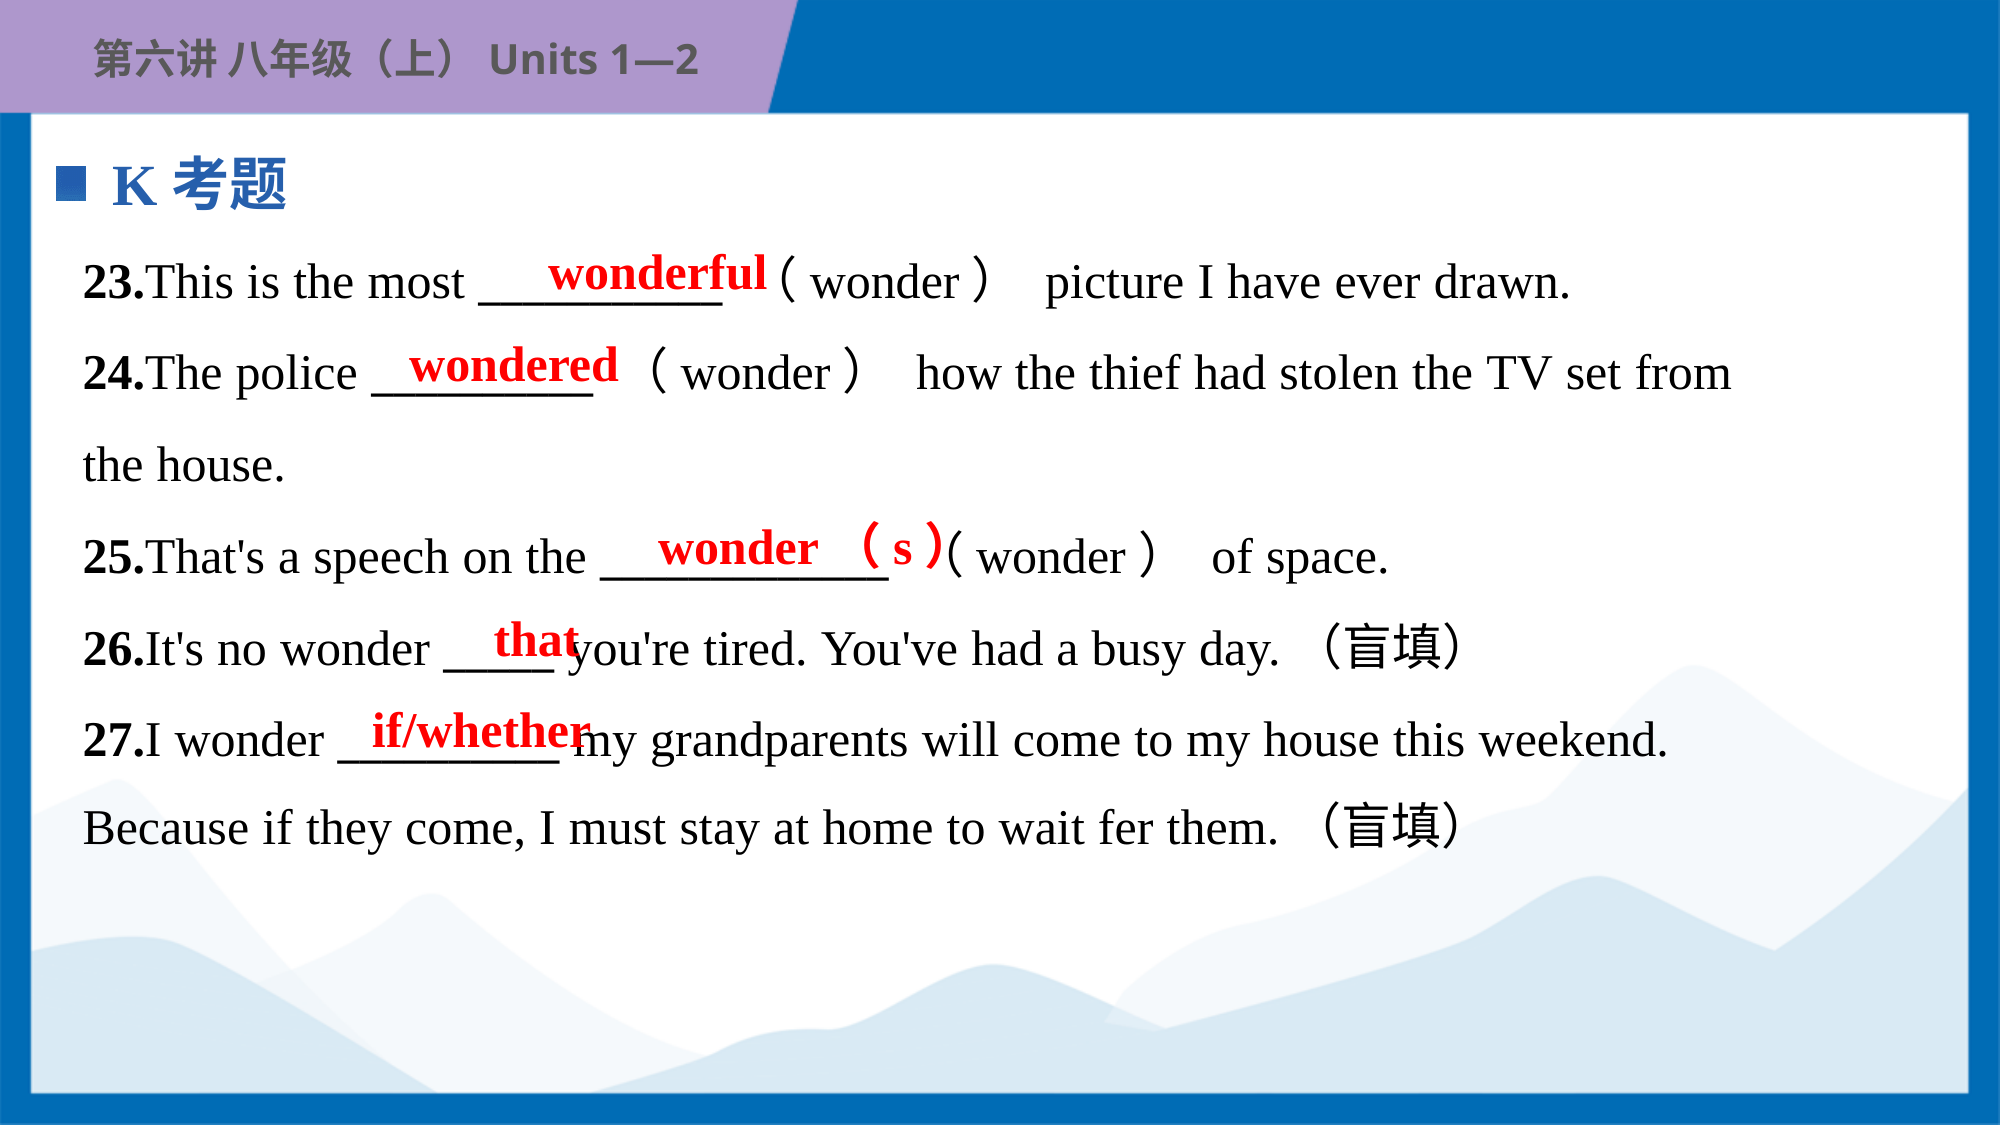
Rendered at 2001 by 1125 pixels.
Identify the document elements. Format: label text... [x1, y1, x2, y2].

text_box 23.This is the most ___________ （wonder） picture I have ever drawn. 24.The police __________ （wonder） how the thief had stolen the TV set from the house. 25.That's a speech on the _____________ （wonder） of space. 26.It's no wonder _____ you're tired. You've had a busy day.（盲填） 27.I wonder __________ my grandparents will come to my house this weekend. Because if they come, I must stay at home to wait fer them.（盲填） [82, 216, 1917, 845]
text_box if/whether [353, 670, 610, 749]
text_box wondered [390, 303, 638, 383]
text_box wonder（s） [657, 487, 976, 565]
picture [0, 0, 2000, 1125]
text_box K考题 [112, 146, 1917, 216]
text_box wonderful [529, 212, 786, 291]
text_box that [475, 578, 598, 658]
